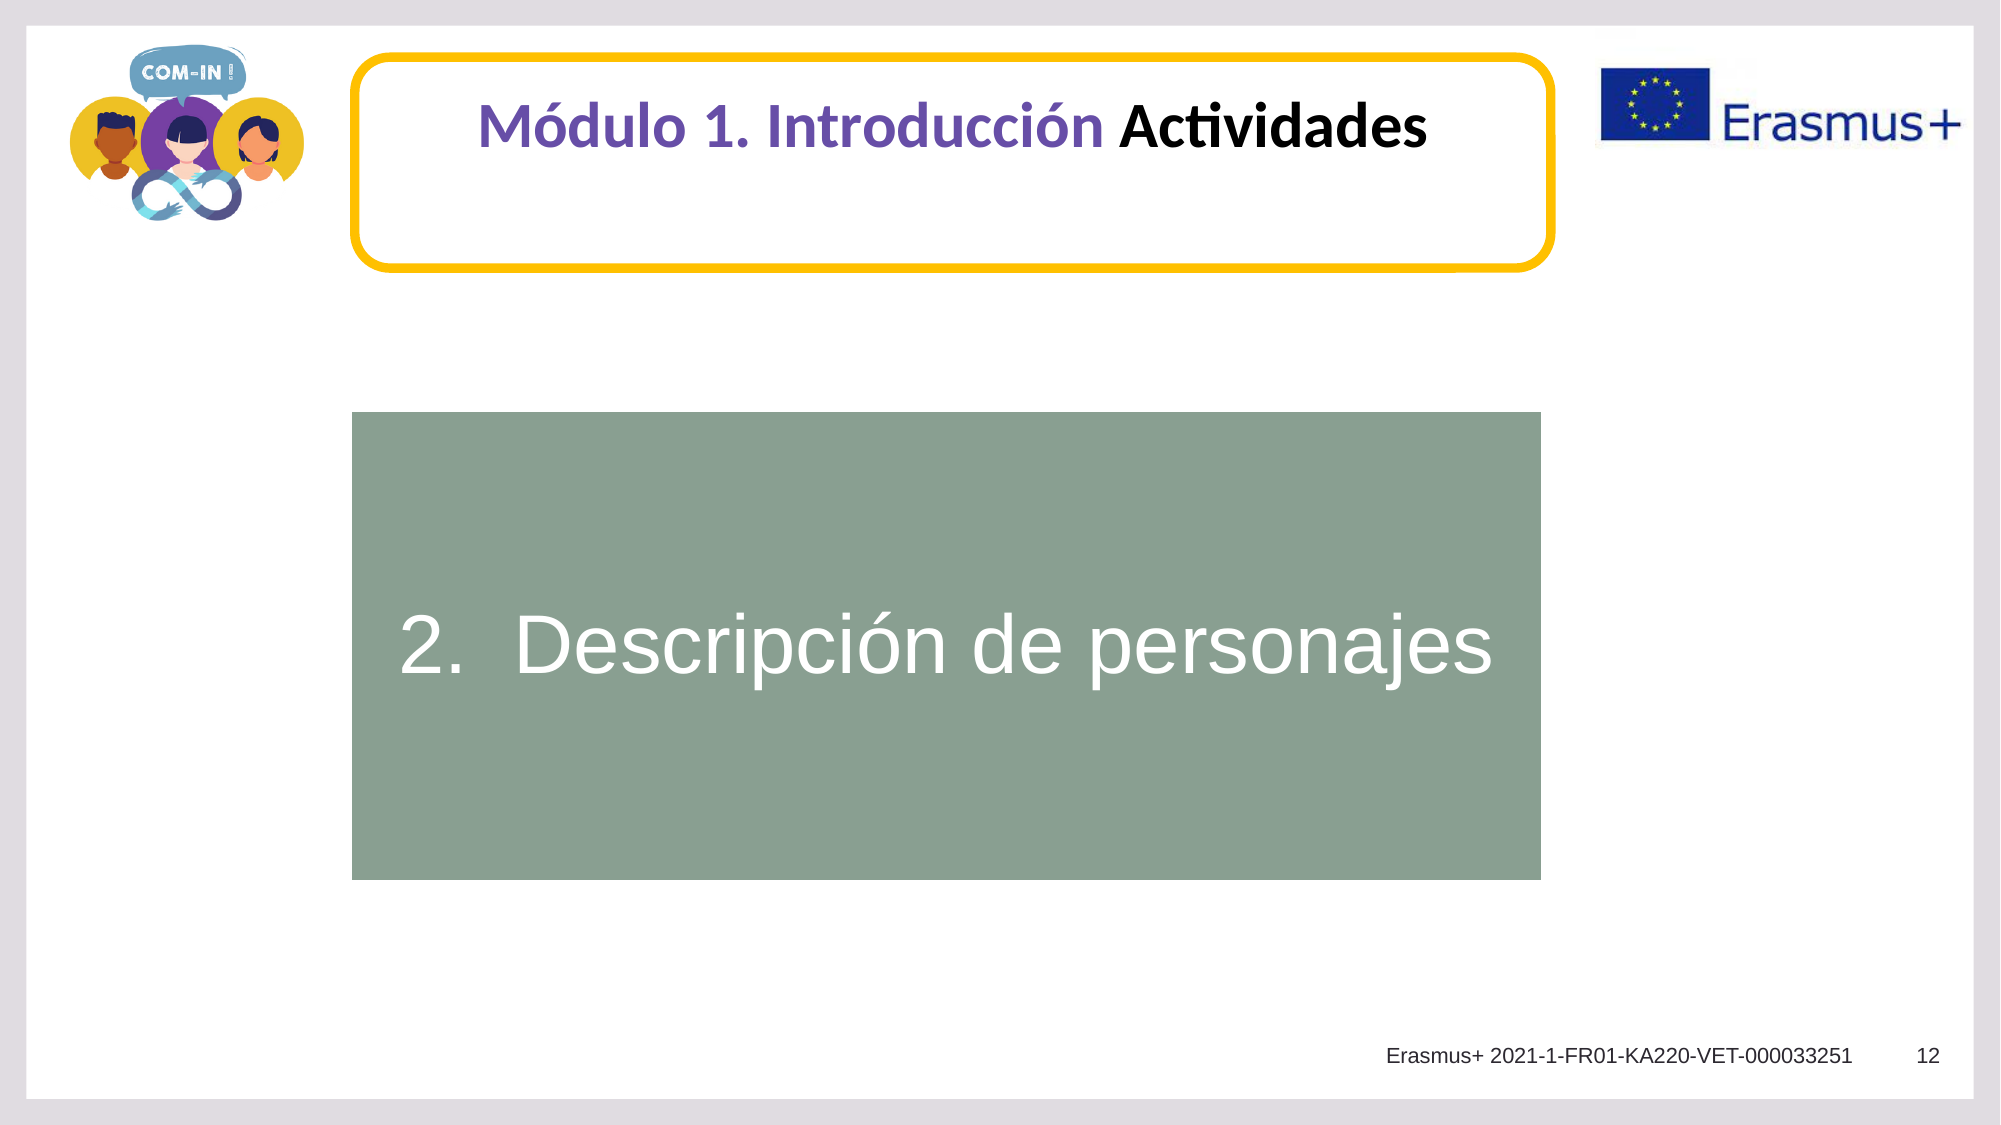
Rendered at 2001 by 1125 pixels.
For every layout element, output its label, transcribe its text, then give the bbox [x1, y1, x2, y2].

slide_number 12 [1869, 1024, 1956, 1085]
footer Erasmus+ 2021-1-FR01-KA220-VET-000033251 [1194, 1024, 1869, 1085]
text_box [336, 337, 1664, 956]
picture [66, 43, 308, 225]
text_box Módulo 1. Introducción Actividades [354, 57, 1551, 269]
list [1595, 28, 1973, 240]
